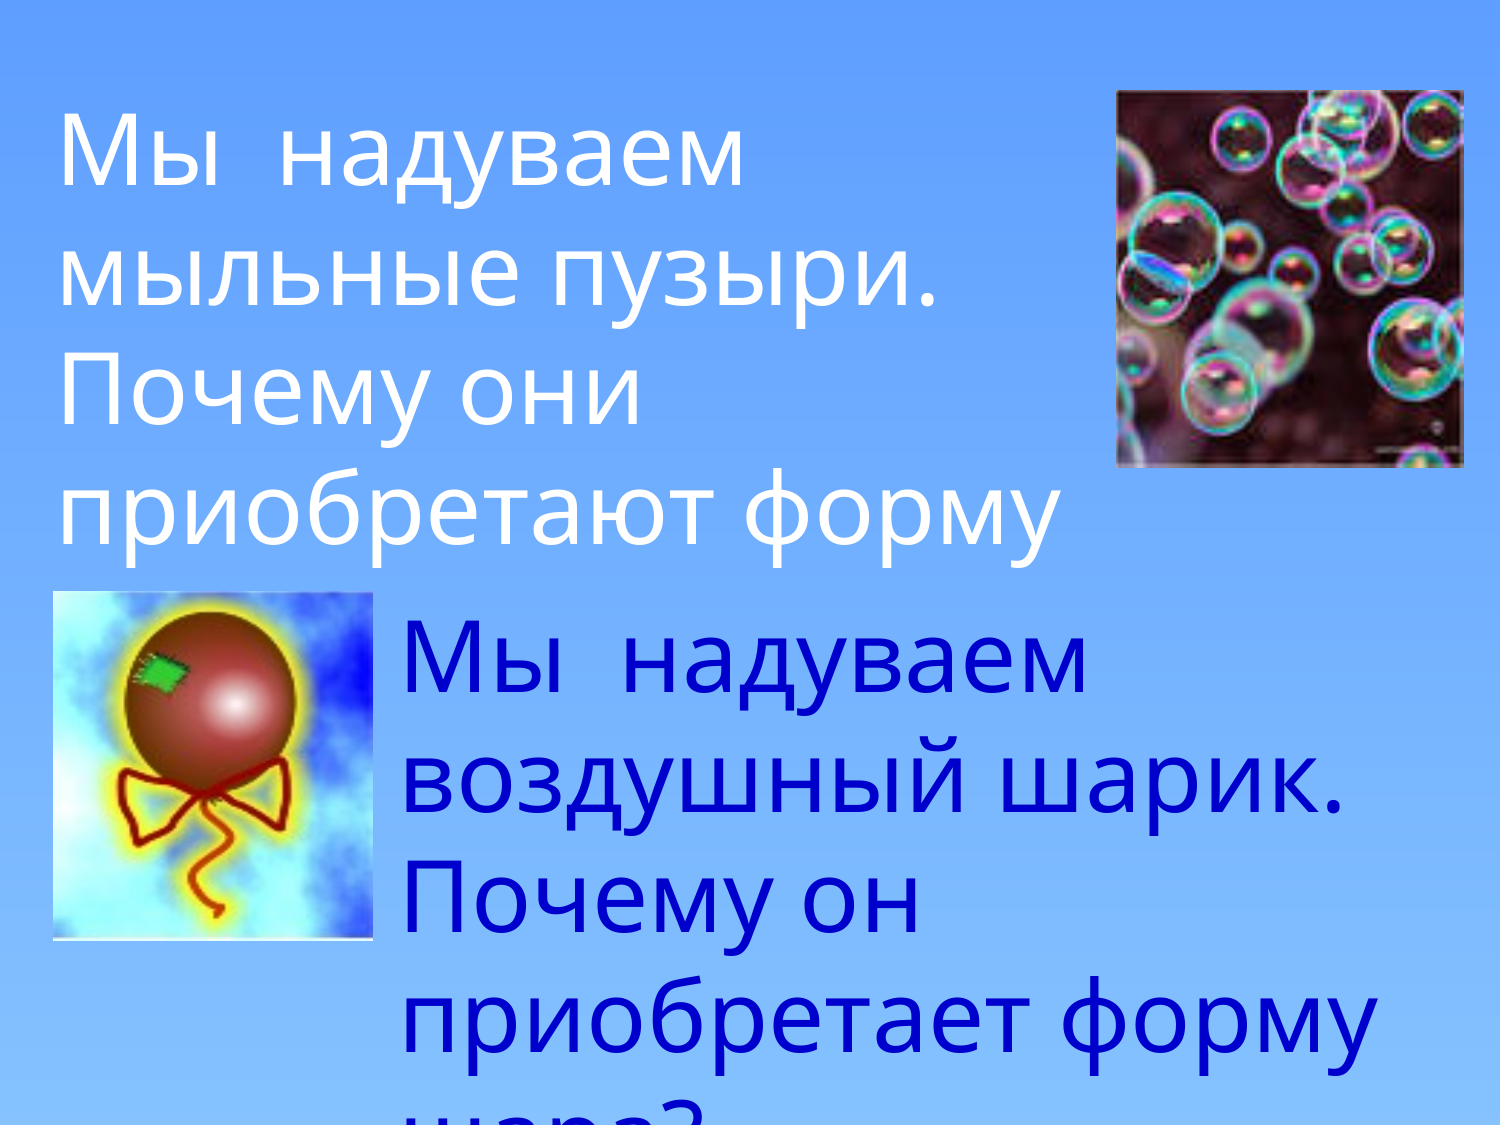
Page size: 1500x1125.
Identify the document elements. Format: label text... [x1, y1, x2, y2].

picture [1115, 89, 1465, 469]
text_box Мы надуваем мыльные пузыри. Почему они приобретают форму шара? [41, 77, 1128, 693]
picture [52, 590, 373, 941]
text_box Мы надуваем воздушный шарик. Почему он приобретает форму шара? [383, 585, 1471, 1125]
